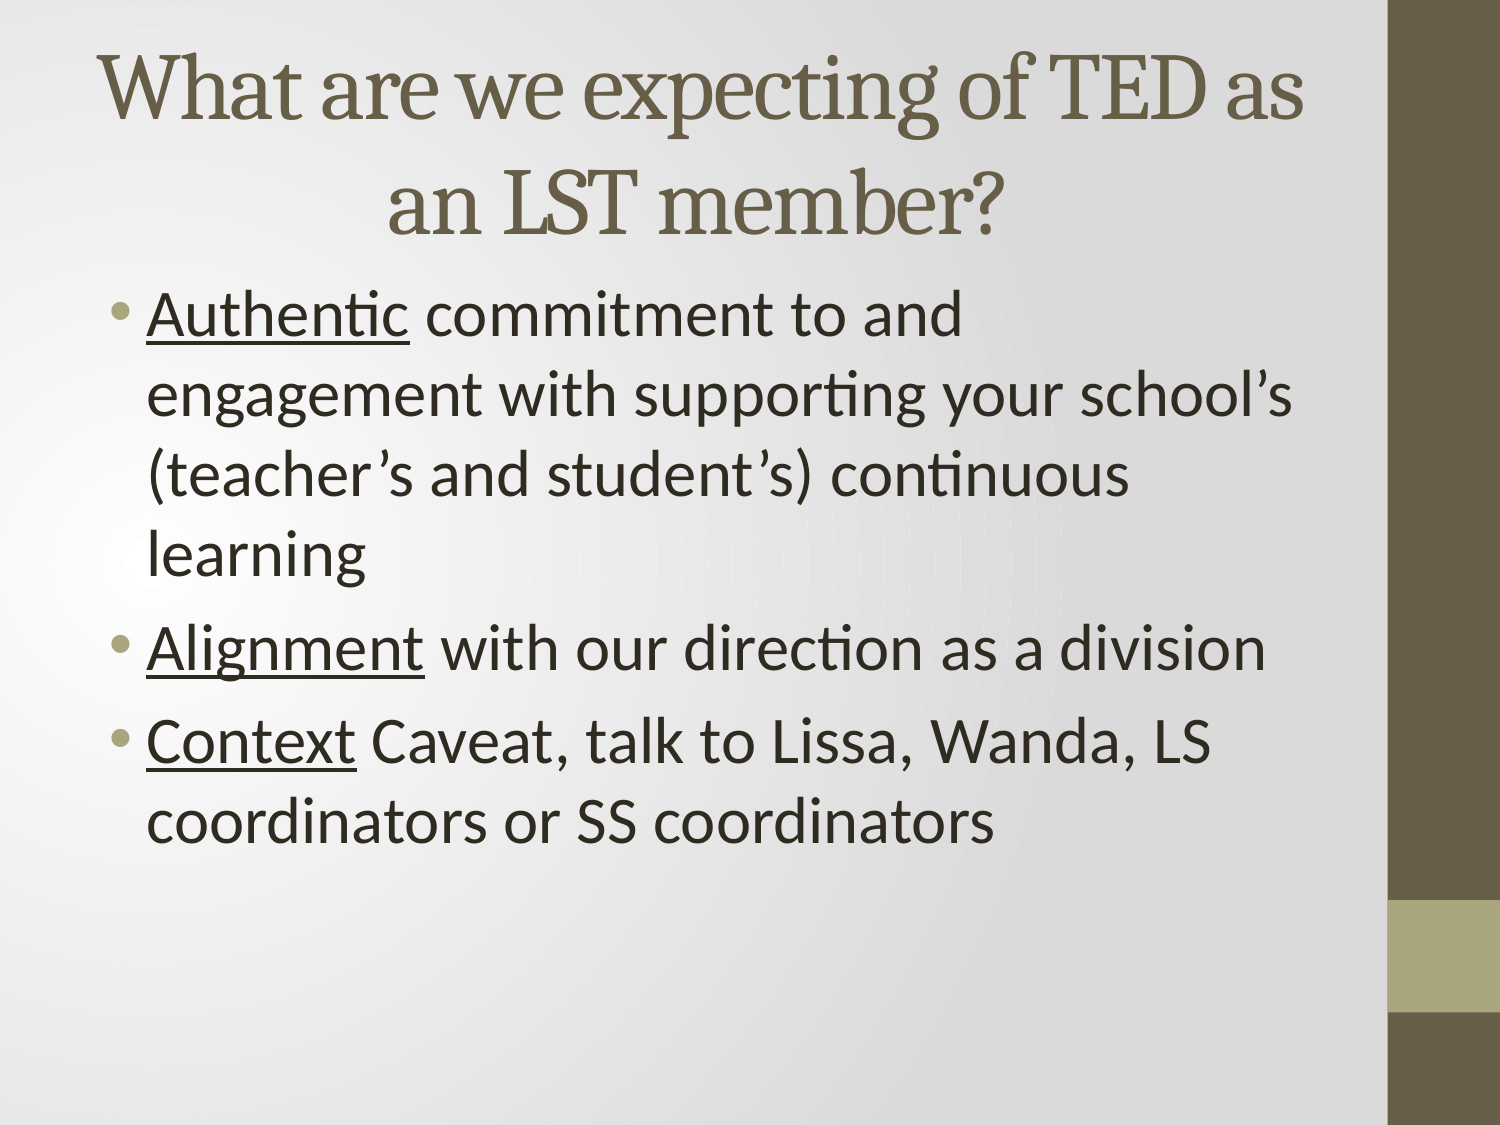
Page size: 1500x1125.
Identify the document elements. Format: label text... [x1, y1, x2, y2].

list Authentic commitment to and engagement with supporting your school’s (teacher’s and student’s) continuous learning Alignment with our direction as a division Context Caveat, talk to Lissa, Wanda, LS coordinators or SS coordinators [75, 262, 1325, 1050]
title What are we expecting of TED as an LST member? [75, 45, 1325, 233]
